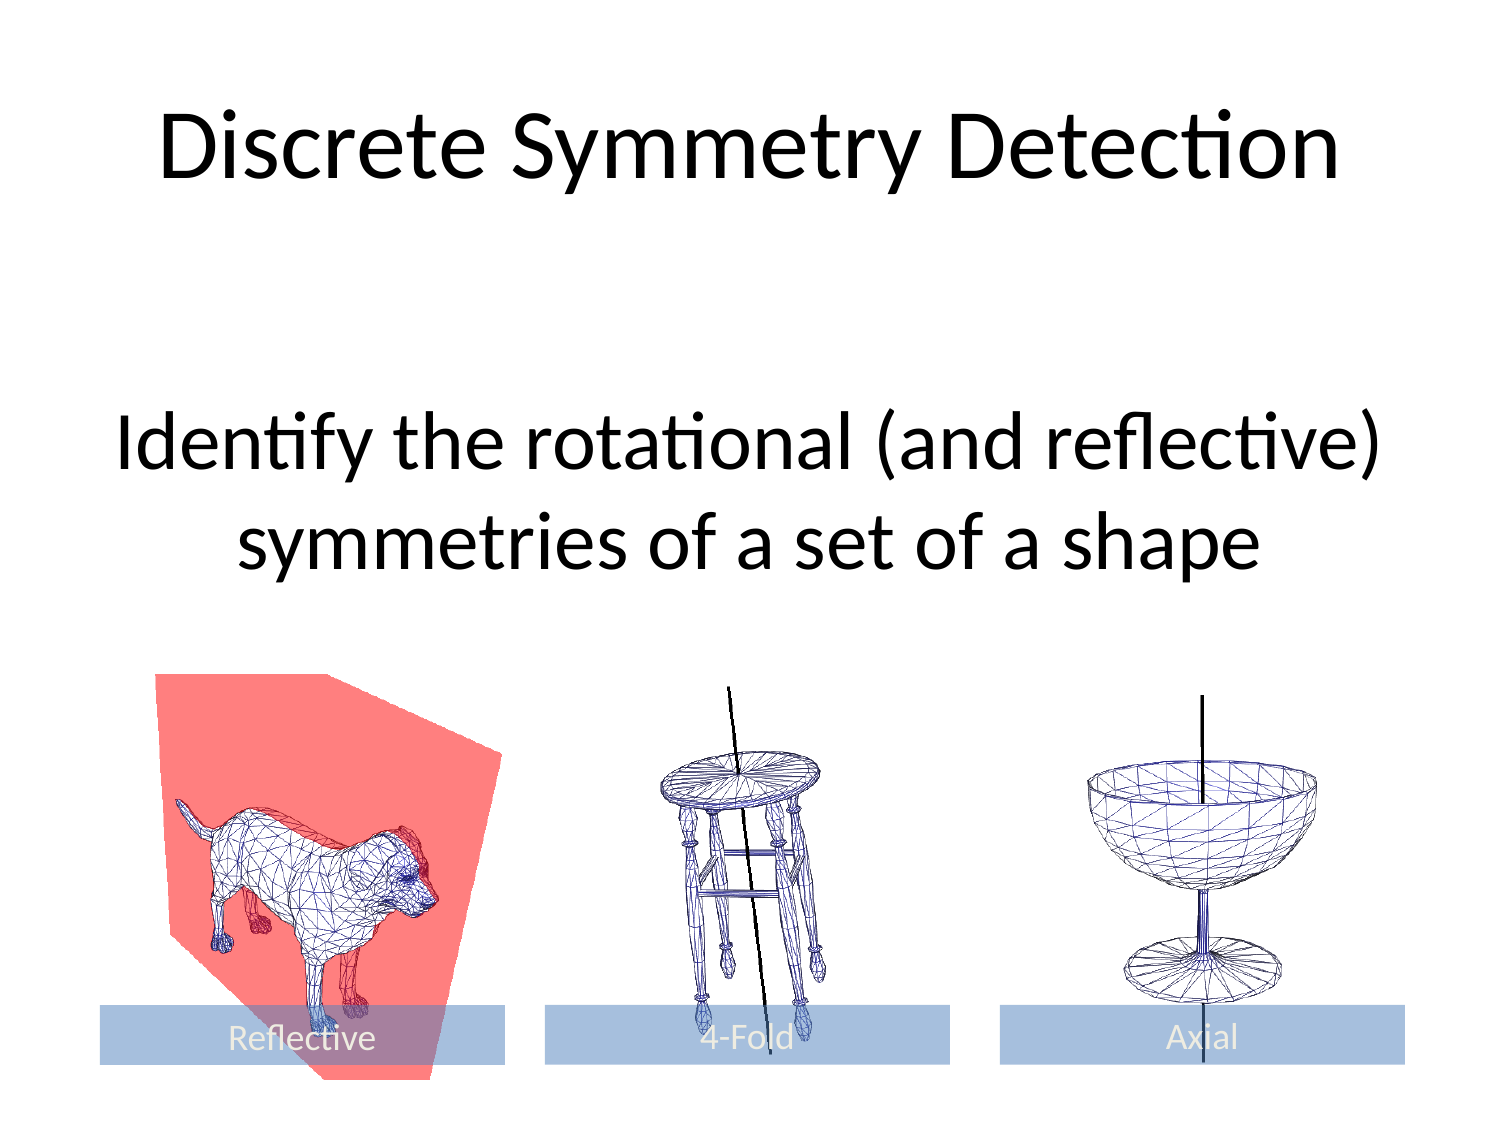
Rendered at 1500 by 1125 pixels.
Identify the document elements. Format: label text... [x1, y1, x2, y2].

list Identify the rotational (and reflective) symmetries of a set of a shape [75, 262, 1425, 1005]
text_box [544, 674, 951, 1081]
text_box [999, 674, 1406, 1081]
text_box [99, 674, 506, 1081]
title Discrete Symmetry Detection [75, 45, 1425, 233]
